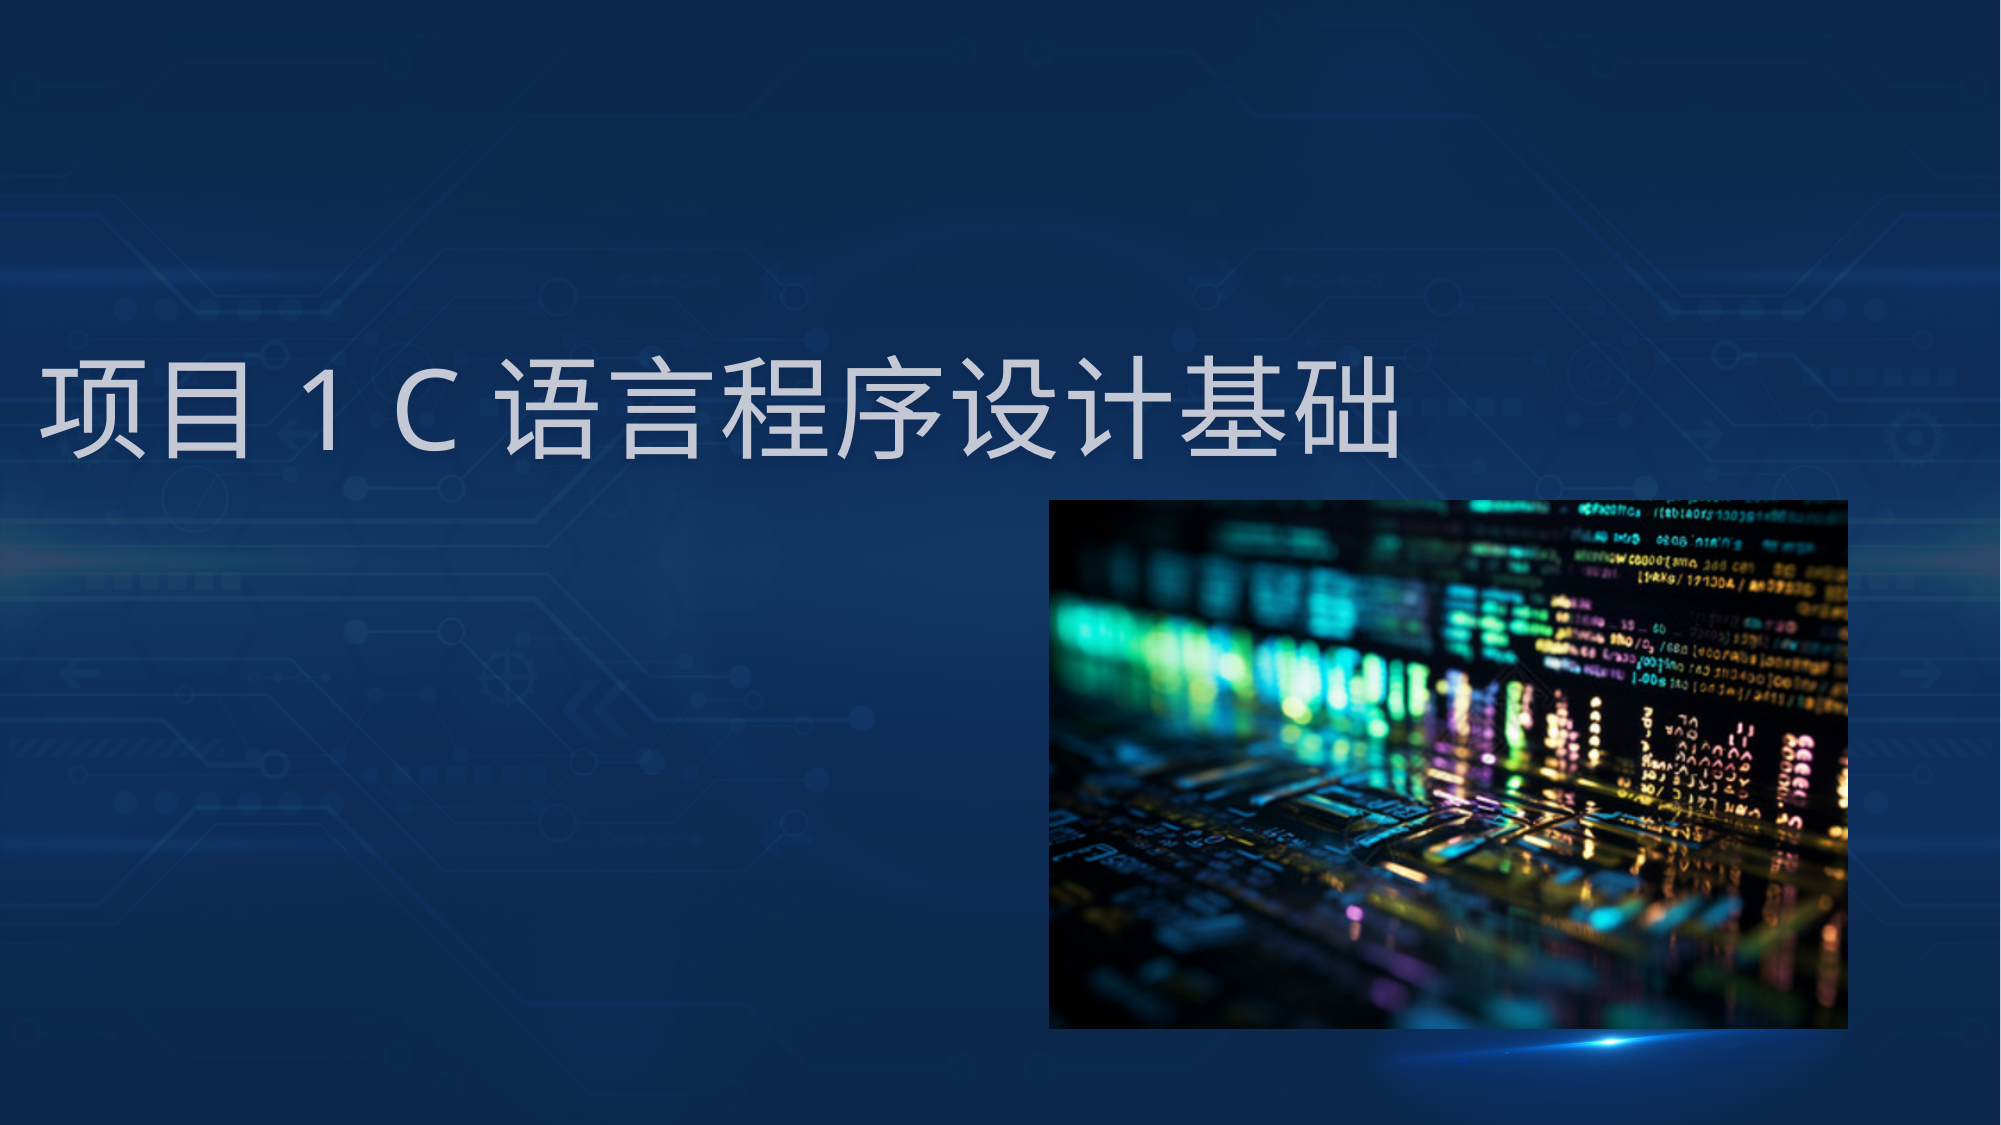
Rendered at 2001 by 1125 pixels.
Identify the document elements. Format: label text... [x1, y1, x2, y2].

picture [1048, 500, 1861, 1125]
text_box 项目1 C语言程序设计基础 [19, 328, 1475, 482]
